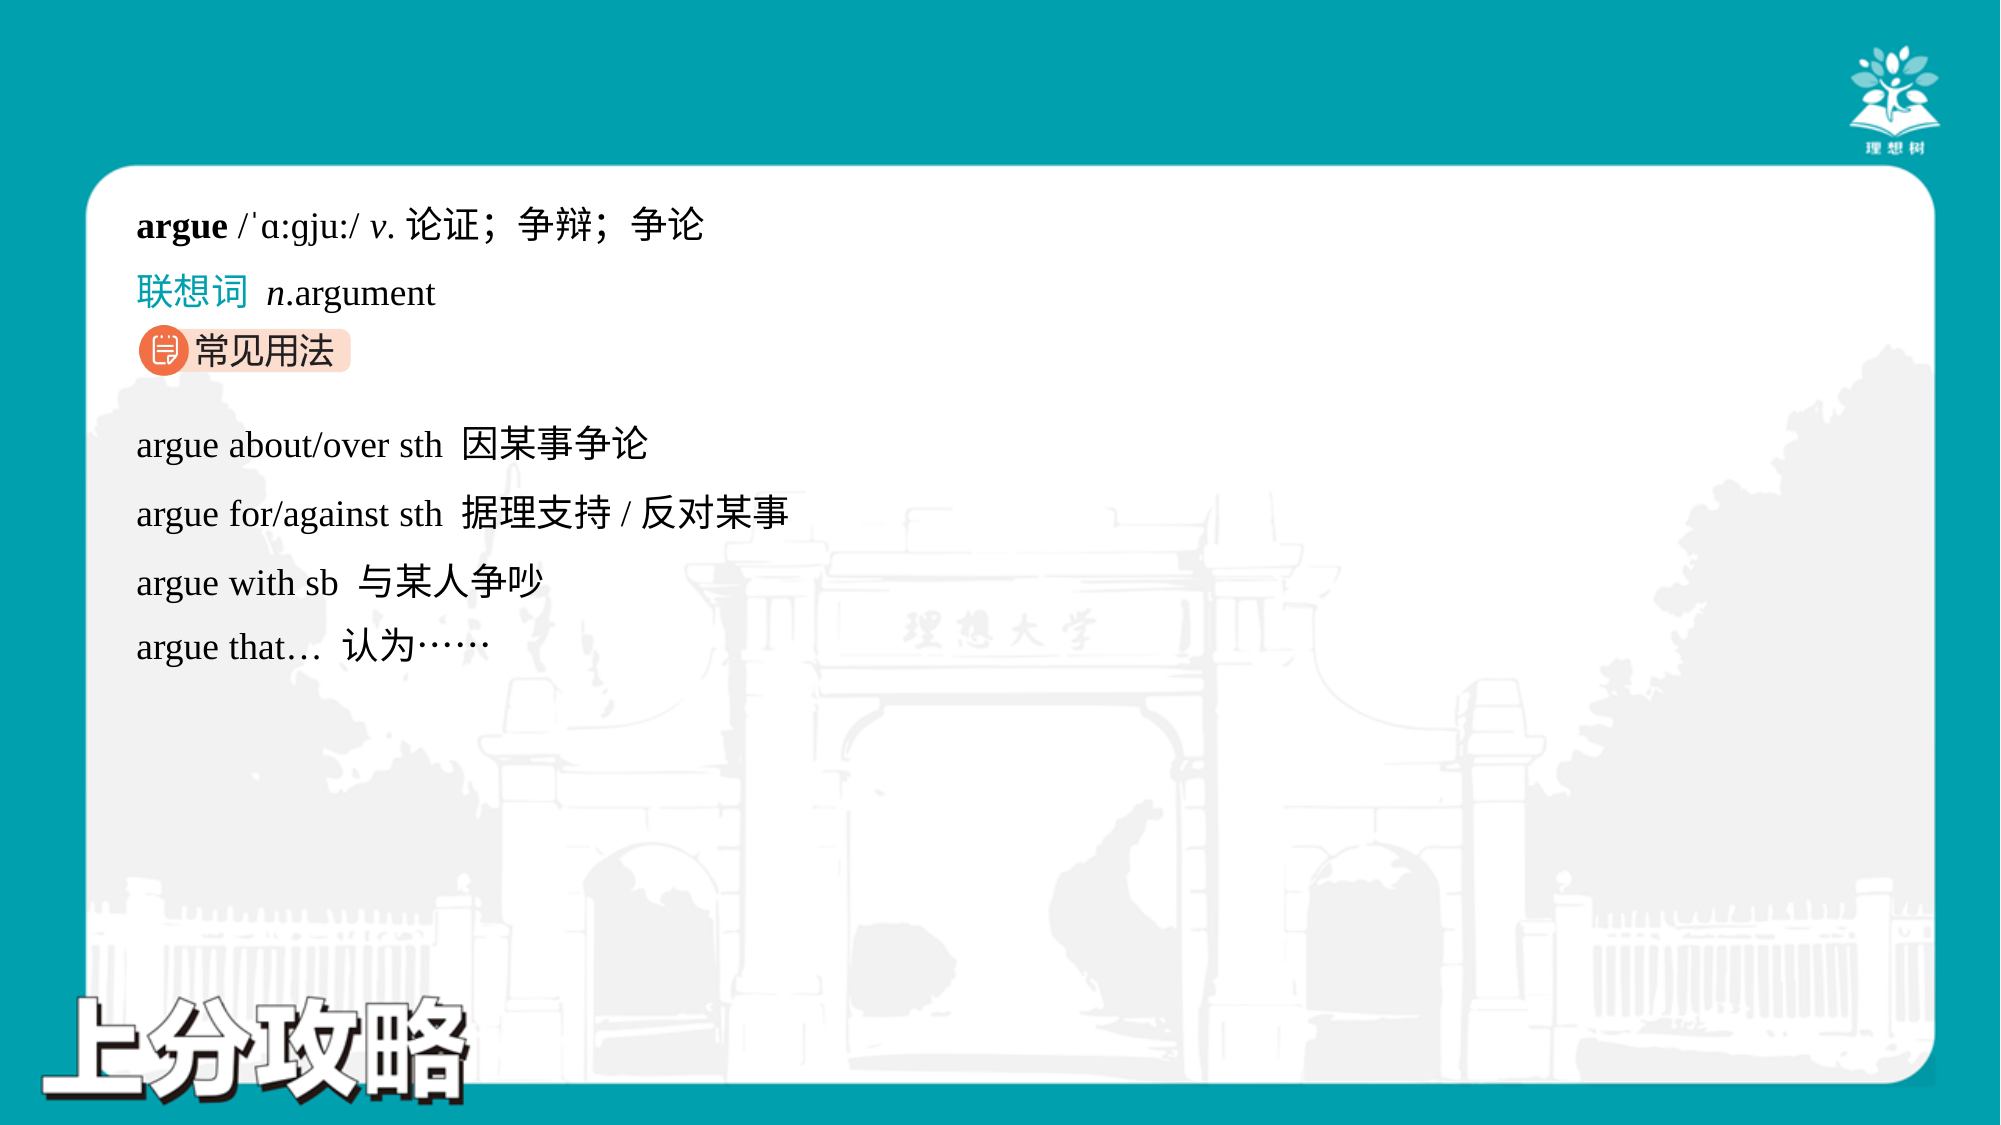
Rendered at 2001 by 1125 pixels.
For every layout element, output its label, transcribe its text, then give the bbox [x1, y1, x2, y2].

picture [0, 0, 2000, 1125]
text_box argue about/over sth 因某事争论 argue for/against sth 据理支持/反对某事 argue with sb 与某人争吵 argue that… 认为……#98 [136, 396, 1865, 660]
text_box argue /ˈɑ:ɡju:/ v.论证；争辩；争论 联想词 n.argument#93 [136, 177, 1865, 305]
